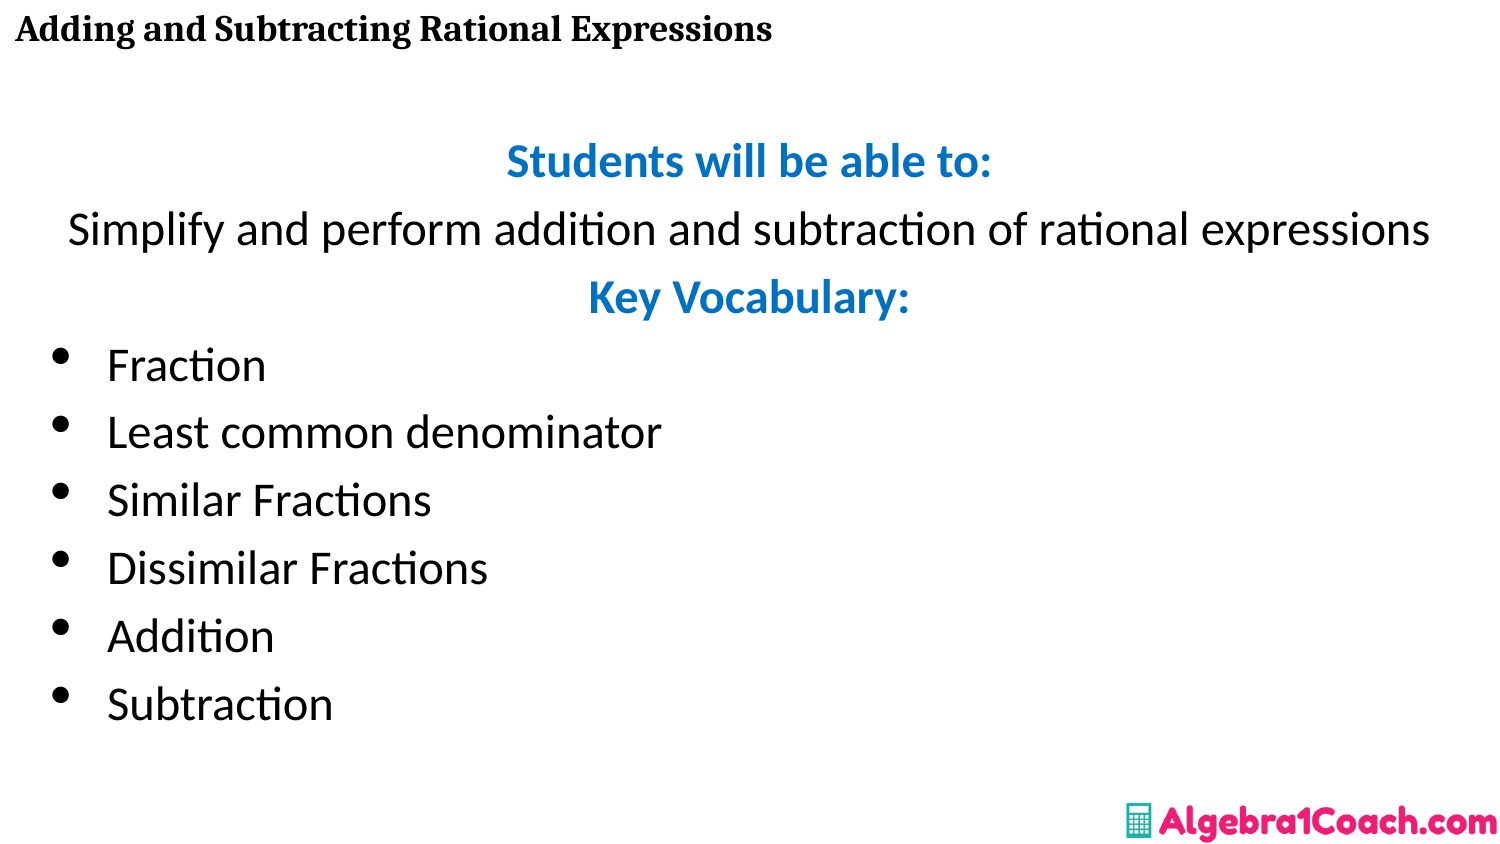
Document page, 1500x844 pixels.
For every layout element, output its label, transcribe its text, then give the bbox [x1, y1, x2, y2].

list Students will be able to: Simplify and perform addition and subtraction of rational expressions Key Vocabulary: Fraction Least common denominator Similar Fractions Dissimilar Fractions Addition Subtraction [37, 121, 1463, 797]
picture [1109, 798, 1500, 844]
title Adding and Subtracting Rational Expressions [0, 0, 1350, 57]
